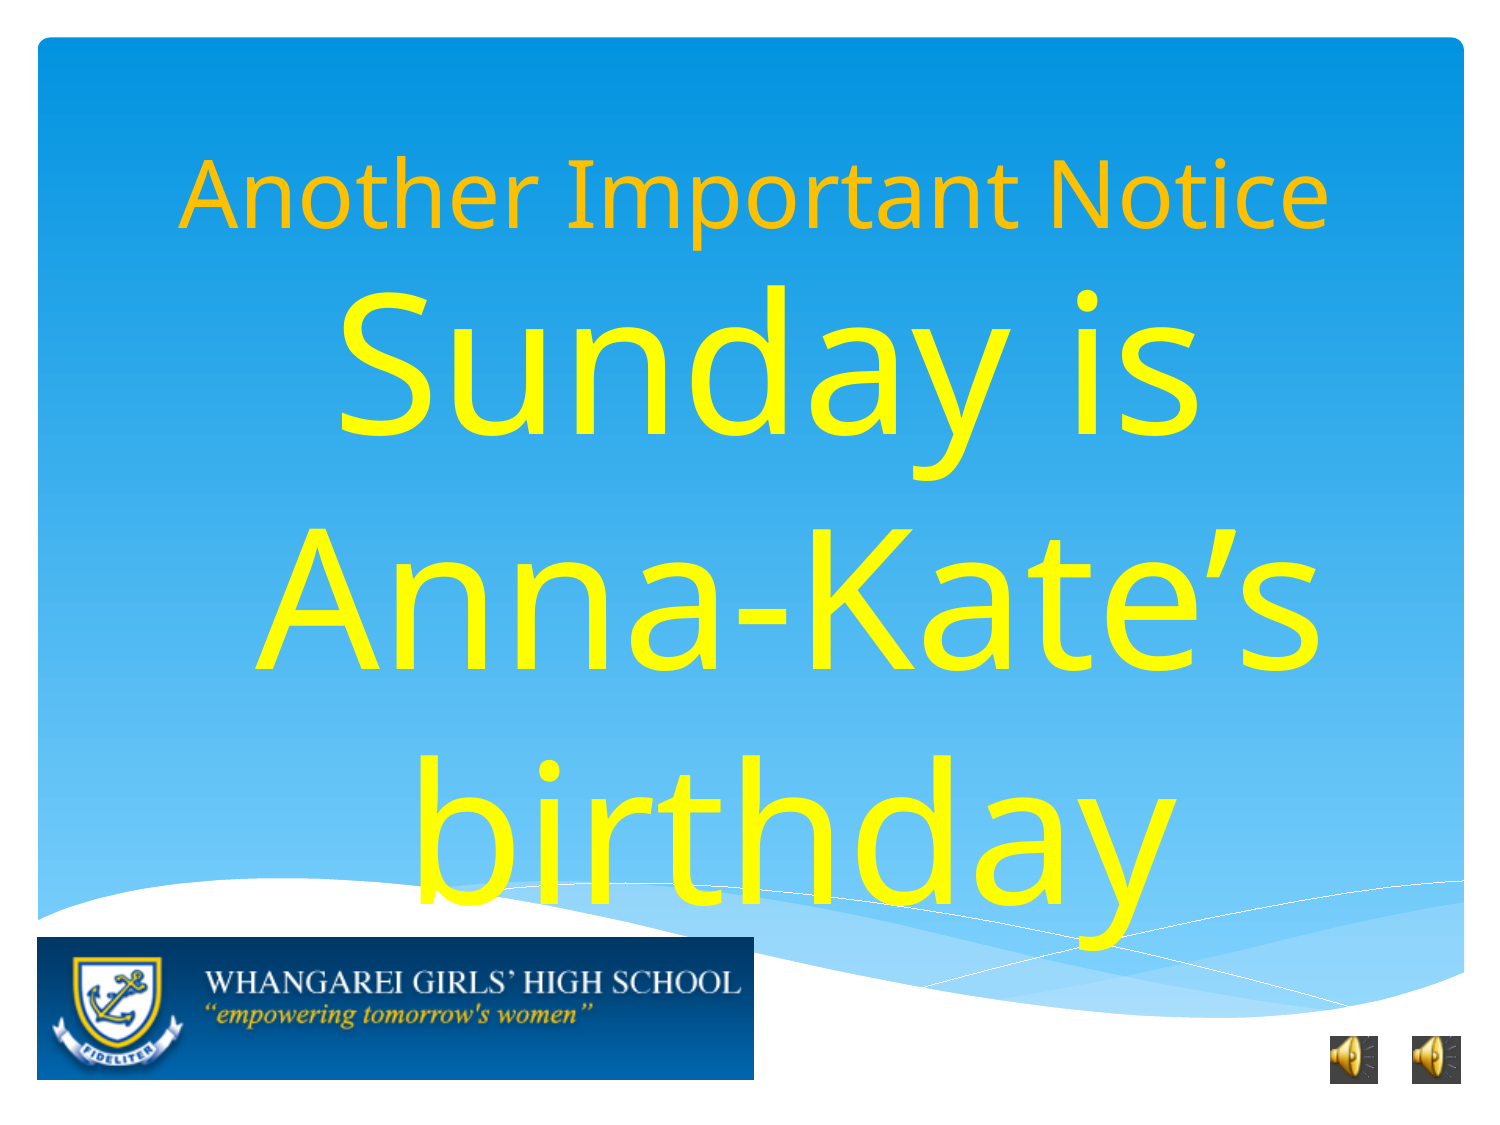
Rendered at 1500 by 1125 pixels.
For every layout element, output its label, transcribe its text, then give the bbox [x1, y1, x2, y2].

picture [1411, 1034, 1462, 1086]
text_box Another Important Notice [149, 37, 1362, 255]
picture [1328, 1034, 1380, 1086]
text_box Sunday is Anna-Kate’s birthday [149, 231, 1391, 963]
picture [37, 937, 754, 1080]
